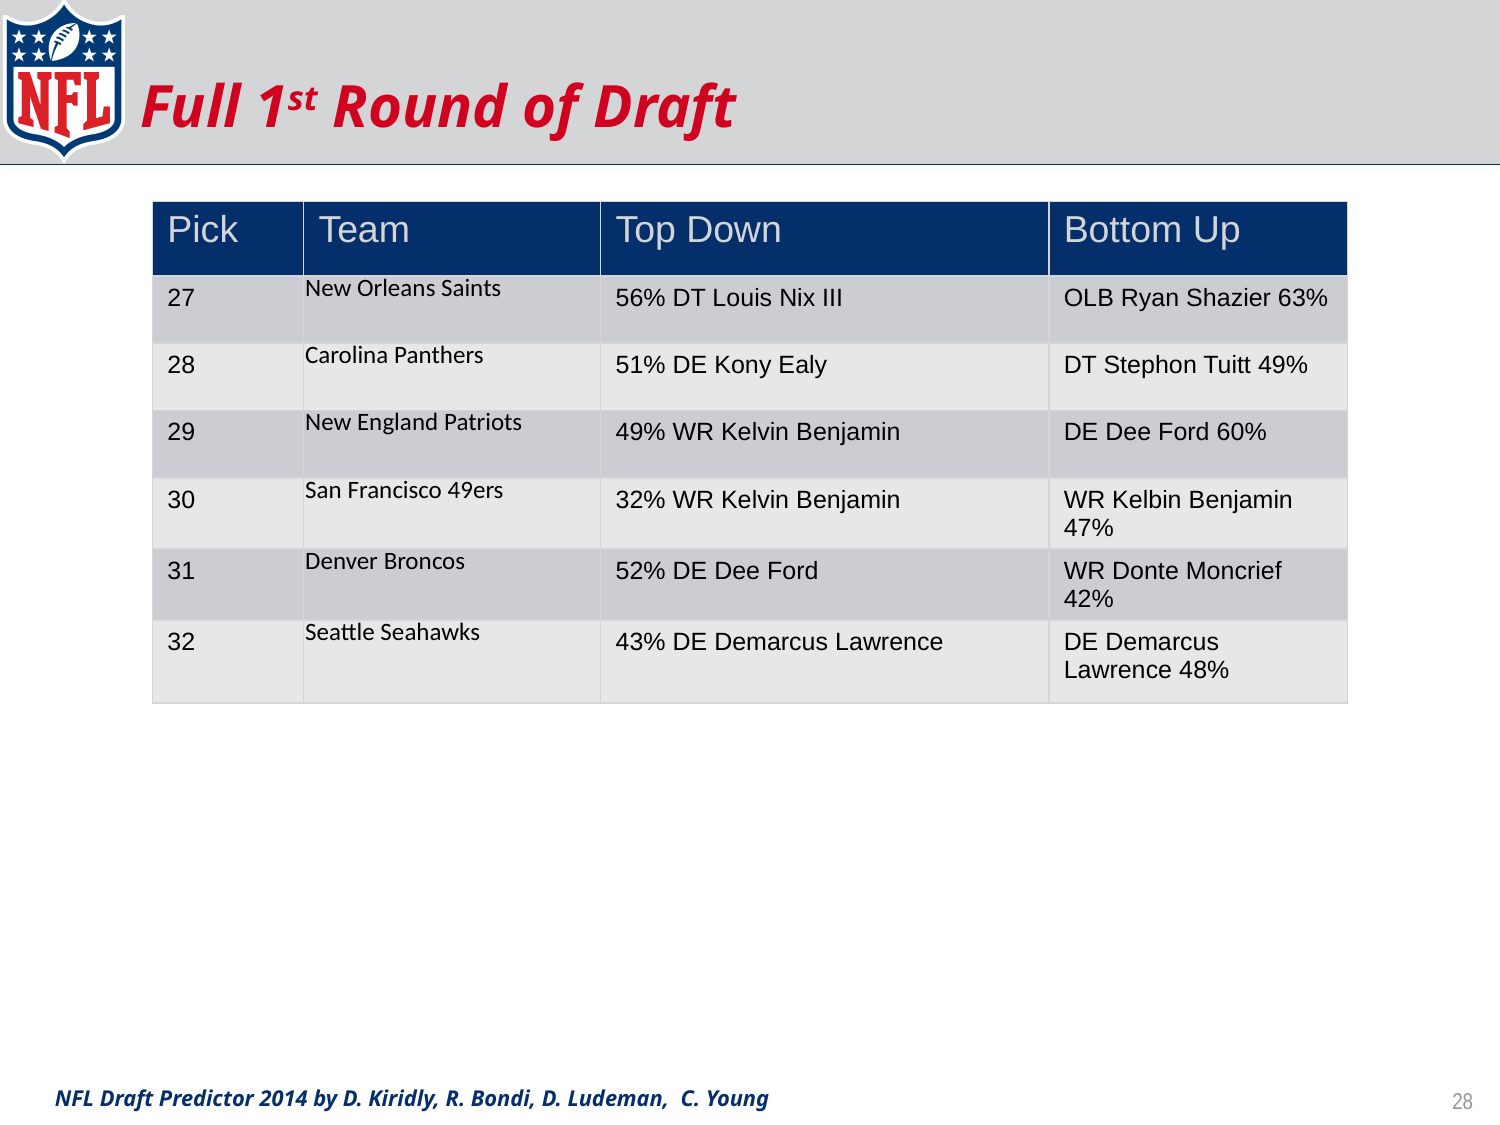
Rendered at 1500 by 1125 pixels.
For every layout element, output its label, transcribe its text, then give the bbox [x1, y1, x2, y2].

table_cell Seattle Seahawks [304, 621, 600, 702]
table_cell San Francisco 49ers [304, 479, 600, 548]
table_cell 29 [153, 411, 303, 477]
table_header Bottom Up [1050, 202, 1347, 275]
table_cell New Orleans Saints [304, 277, 600, 342]
table_header Pick [153, 202, 303, 275]
table_cell 52% DE Dee Ford [601, 550, 1048, 619]
table_cell 32% WR Kelvin Benjamin [601, 479, 1048, 548]
table_cell WR Donte Moncrief 42% [1050, 550, 1347, 619]
table_cell Carolina Panthers [304, 344, 600, 410]
table_cell OLB Ryan Shazier 63% [1050, 277, 1347, 342]
table_cell 31 [153, 550, 303, 619]
table_cell DE Demarcus Lawrence 48% [1050, 621, 1347, 702]
table_cell DT Stephon Tuitt 49% [1050, 344, 1347, 410]
table_cell 32 [153, 621, 303, 702]
table_cell WR Kelbin Benjamin 47% [1050, 479, 1347, 548]
table_cell 30 [153, 479, 303, 548]
table_cell 56% DT Louis Nix III [601, 277, 1048, 342]
picture [3, 0, 125, 164]
table_cell 43% DE Demarcus Lawrence [601, 621, 1048, 702]
table_cell 27 [153, 277, 303, 342]
table_header Top Down [601, 202, 1048, 275]
table_cell New England Patriots [304, 411, 600, 477]
table_cell DE Dee Ford 60% [1050, 411, 1347, 477]
title Full 1st Round of Draft [139, 3, 1473, 140]
table_header Team [304, 202, 600, 275]
table_cell 49% WR Kelvin Benjamin [601, 411, 1048, 477]
table_cell 51% DE Kony Ealy [601, 344, 1048, 410]
table_cell 28 [153, 344, 303, 410]
table_cell Denver Broncos [304, 550, 600, 619]
